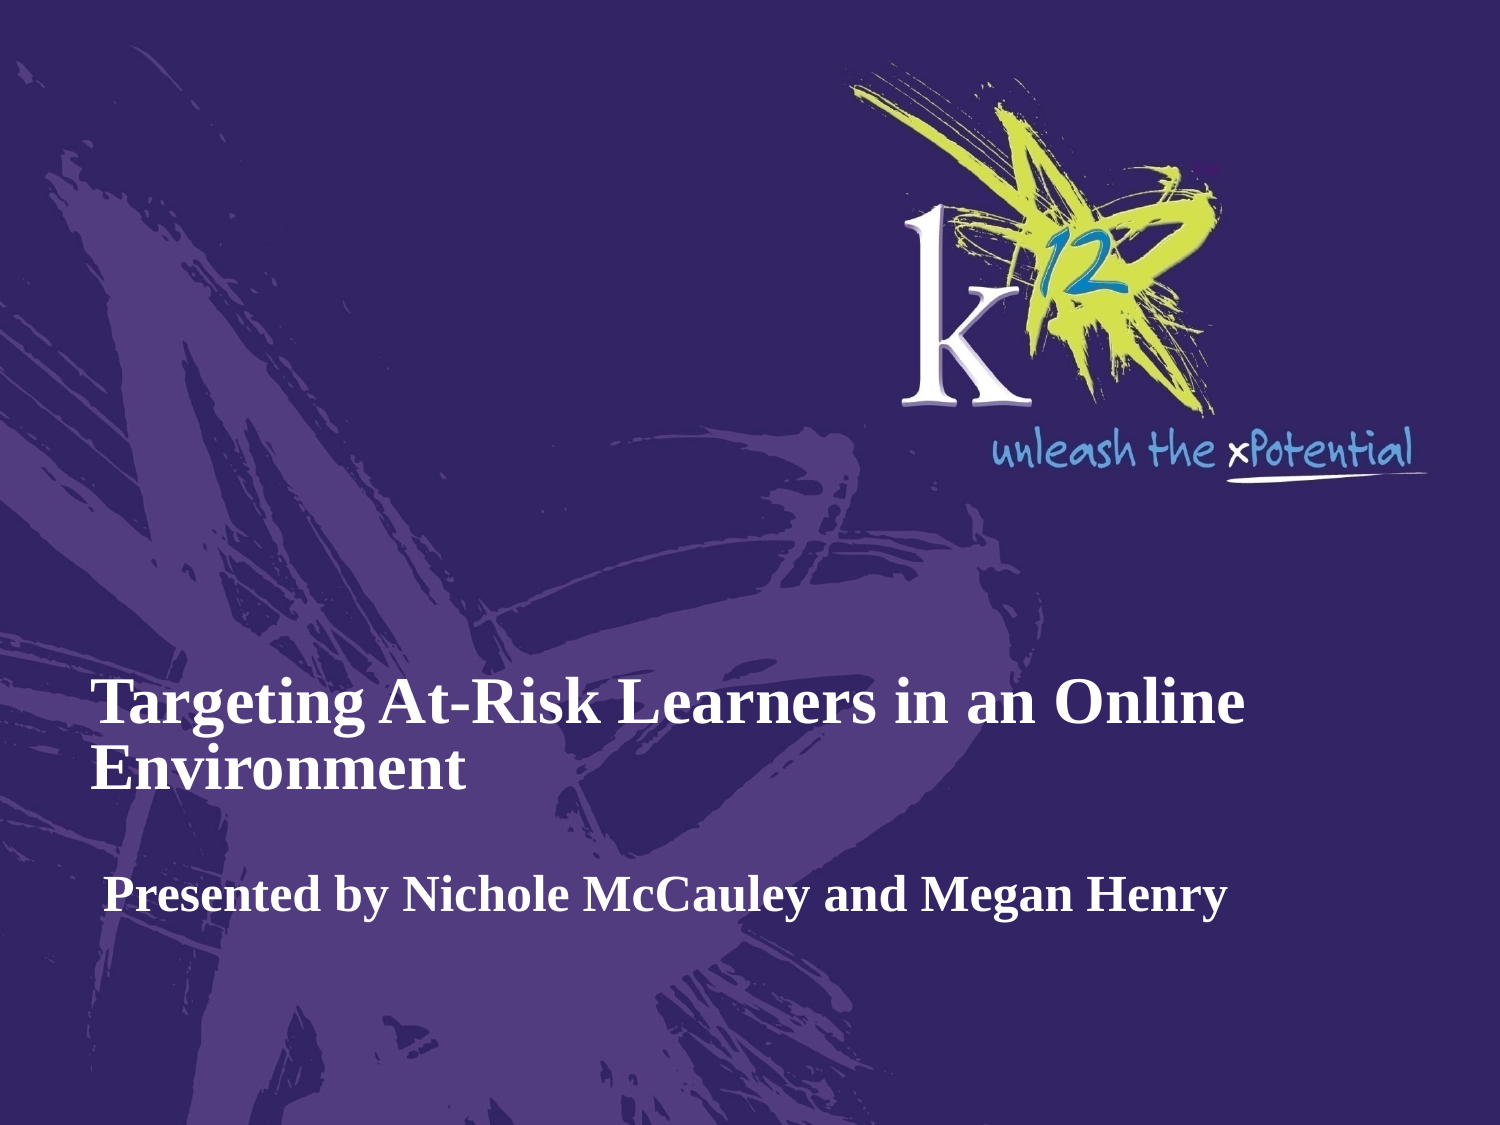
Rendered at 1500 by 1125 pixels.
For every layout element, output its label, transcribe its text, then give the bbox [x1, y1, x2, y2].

picture [0, 0, 1500, 1125]
title Targeting At-Risk Learners in an Online Environment Presented by Nichole McCauley and Megan Henry [74, 662, 1438, 1076]
